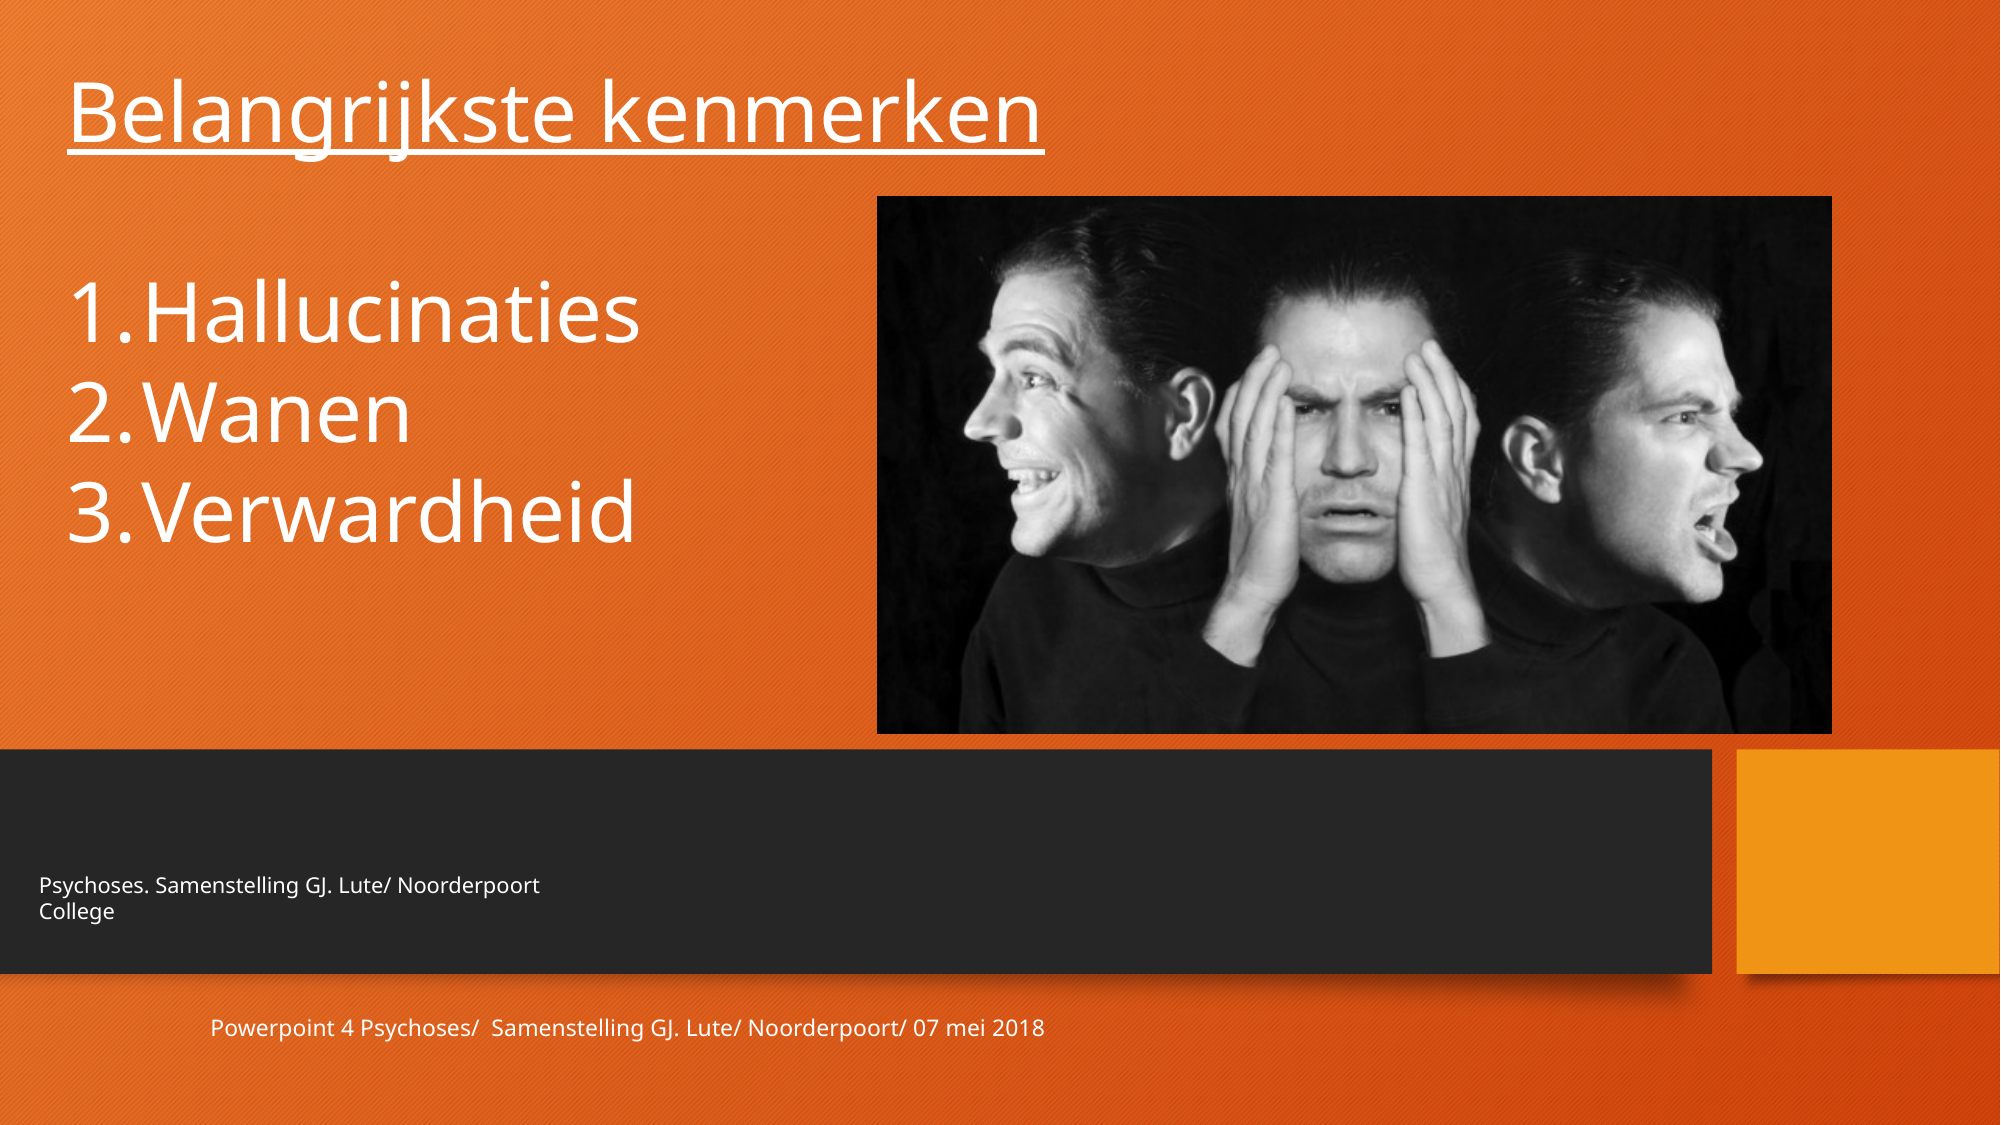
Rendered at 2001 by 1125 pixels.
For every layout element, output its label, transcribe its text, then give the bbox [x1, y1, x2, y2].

picture [876, 195, 1832, 734]
picture [1736, 974, 2000, 997]
text_box Belangrijkste kenmerken Hallucinaties Wanen Verwardheid [52, 52, 1639, 727]
footer Psychoses. Samenstelling GJ. Lute/ Noorderpoort College [23, 876, 629, 946]
text_box Powerpoint 4 Psychoses/ Samenstelling GJ. Lute/ Noorderpoort/ 07 mei 2018 [138, 1010, 1118, 1071]
picture [0, 974, 1713, 1026]
